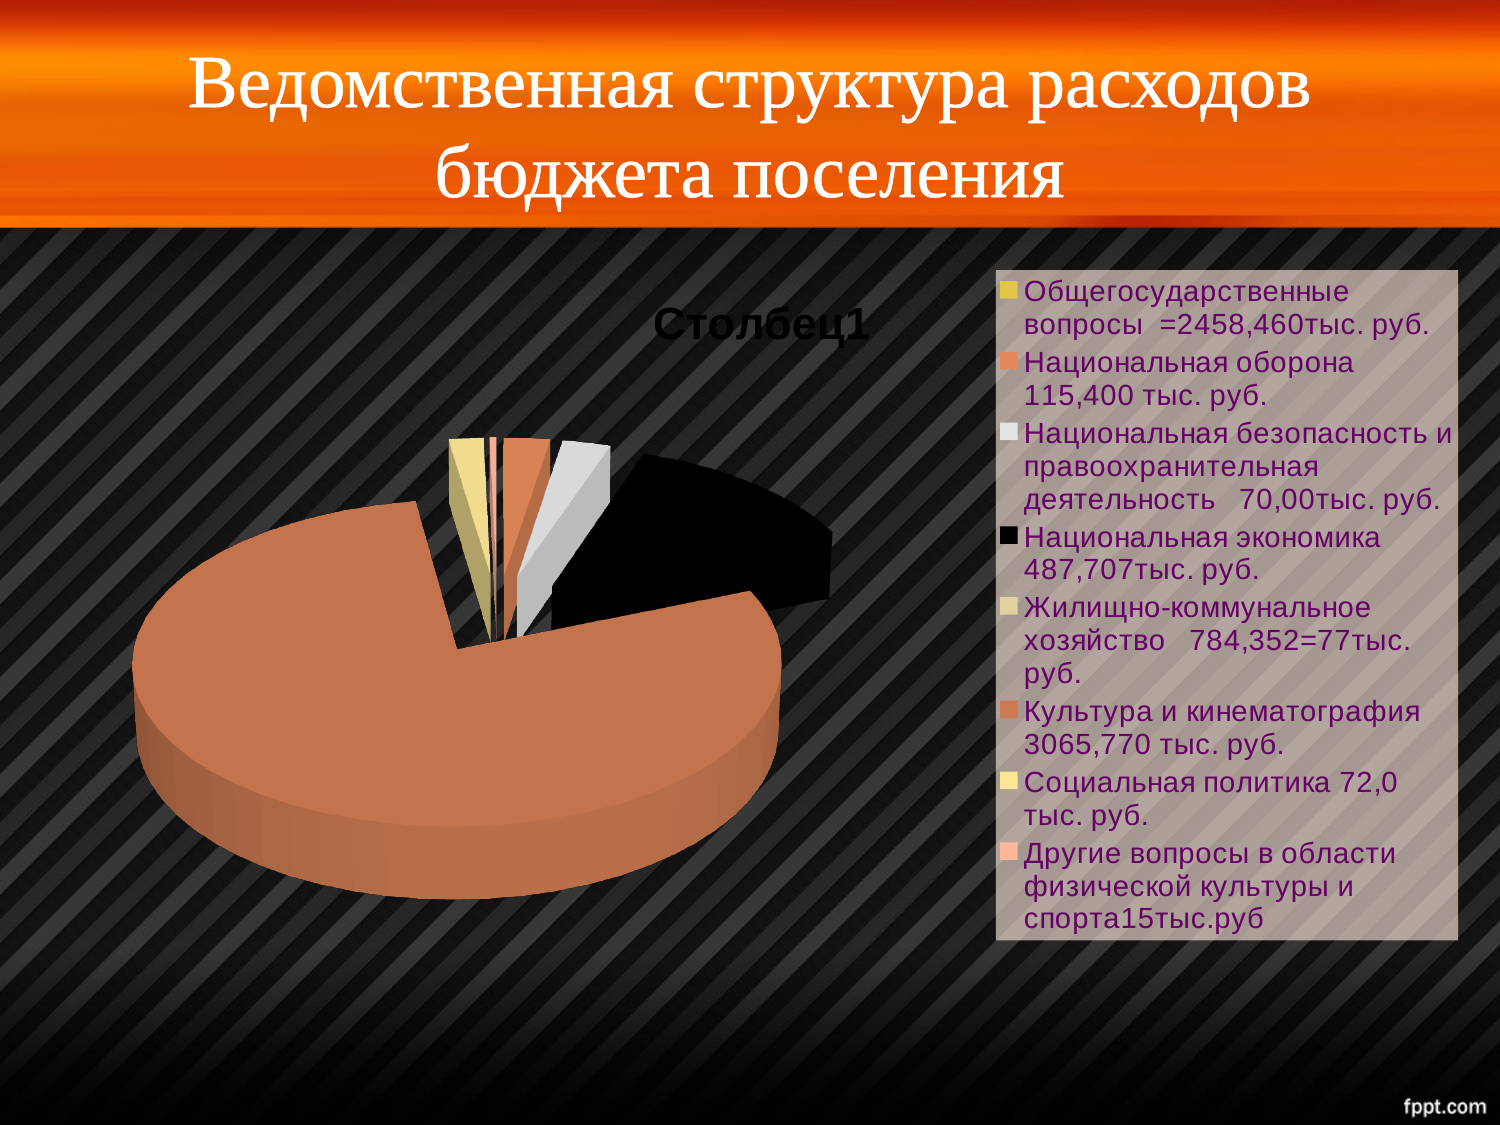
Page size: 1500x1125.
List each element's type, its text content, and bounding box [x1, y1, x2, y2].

chart [46, 262, 1477, 1020]
picture [0, 0, 1500, 1125]
title Ведомственная структура расходов бюджета поселения [74, 44, 1426, 200]
